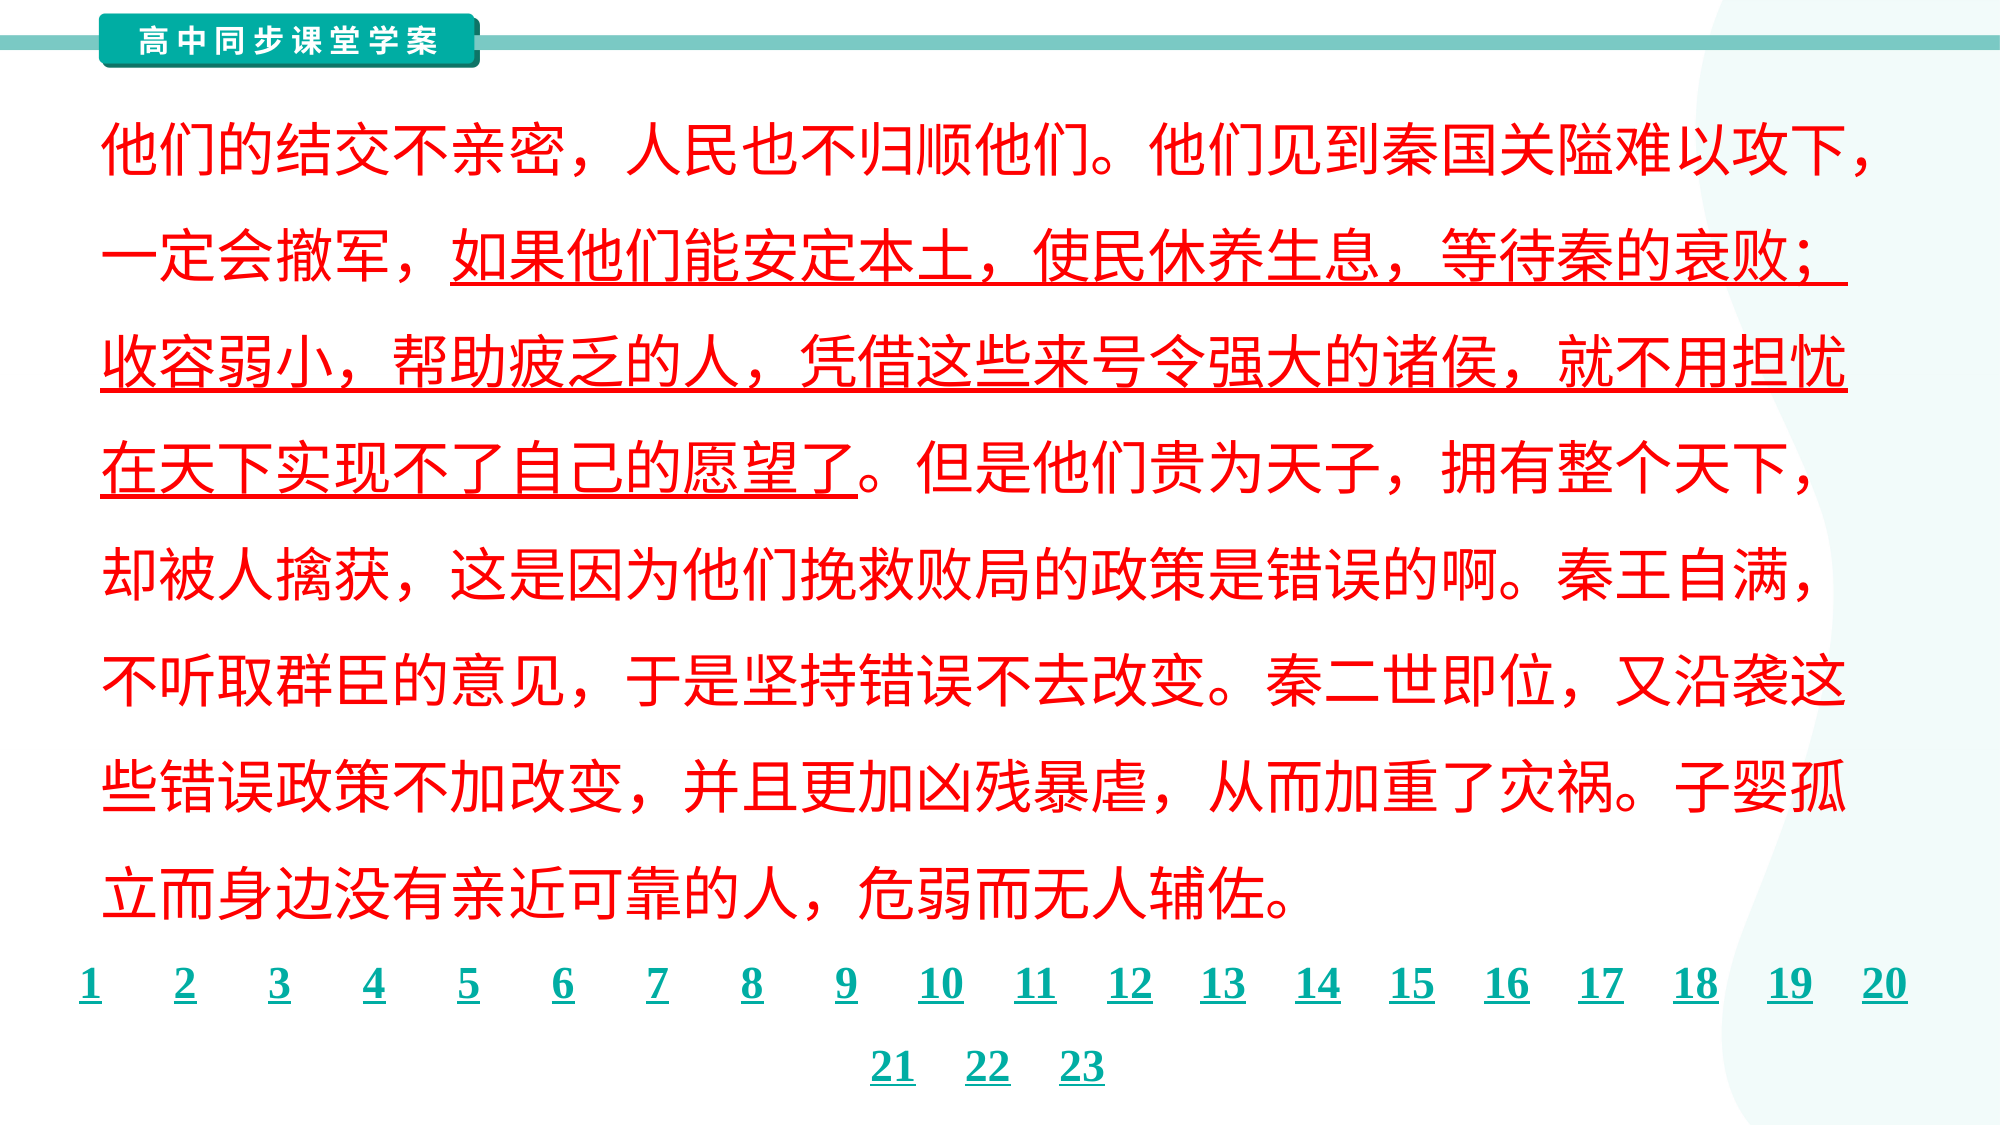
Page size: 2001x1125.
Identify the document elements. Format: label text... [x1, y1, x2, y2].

text_box 他们的结交不亲密，人民也不归顺他们。他们见到秦国关隘难以攻下， 一定会撤军，如果他们能安定本土，使民休养生息，等待秦的衰败； 收容弱小，帮助疲乏的人，凭借这些来号令强大的诸侯，就不用担忧 在天下实现不了自己的愿望了。但是他们贵为天子，拥有整个天下， 却被人擒获，这是因为他们挽救败局的政策是错误的啊。秦王自满， 不听取群臣的意见，于是坚持错误不去改变。秦二世即位，又沿袭这 些错误政策不加改变，并且更加凶残暴虐，从而加重了灾祸。子婴孤 立而身边没有亲近可靠的人，危弱而无人辅佐。 [100, 76, 1899, 927]
picture [0, 0, 2000, 1125]
